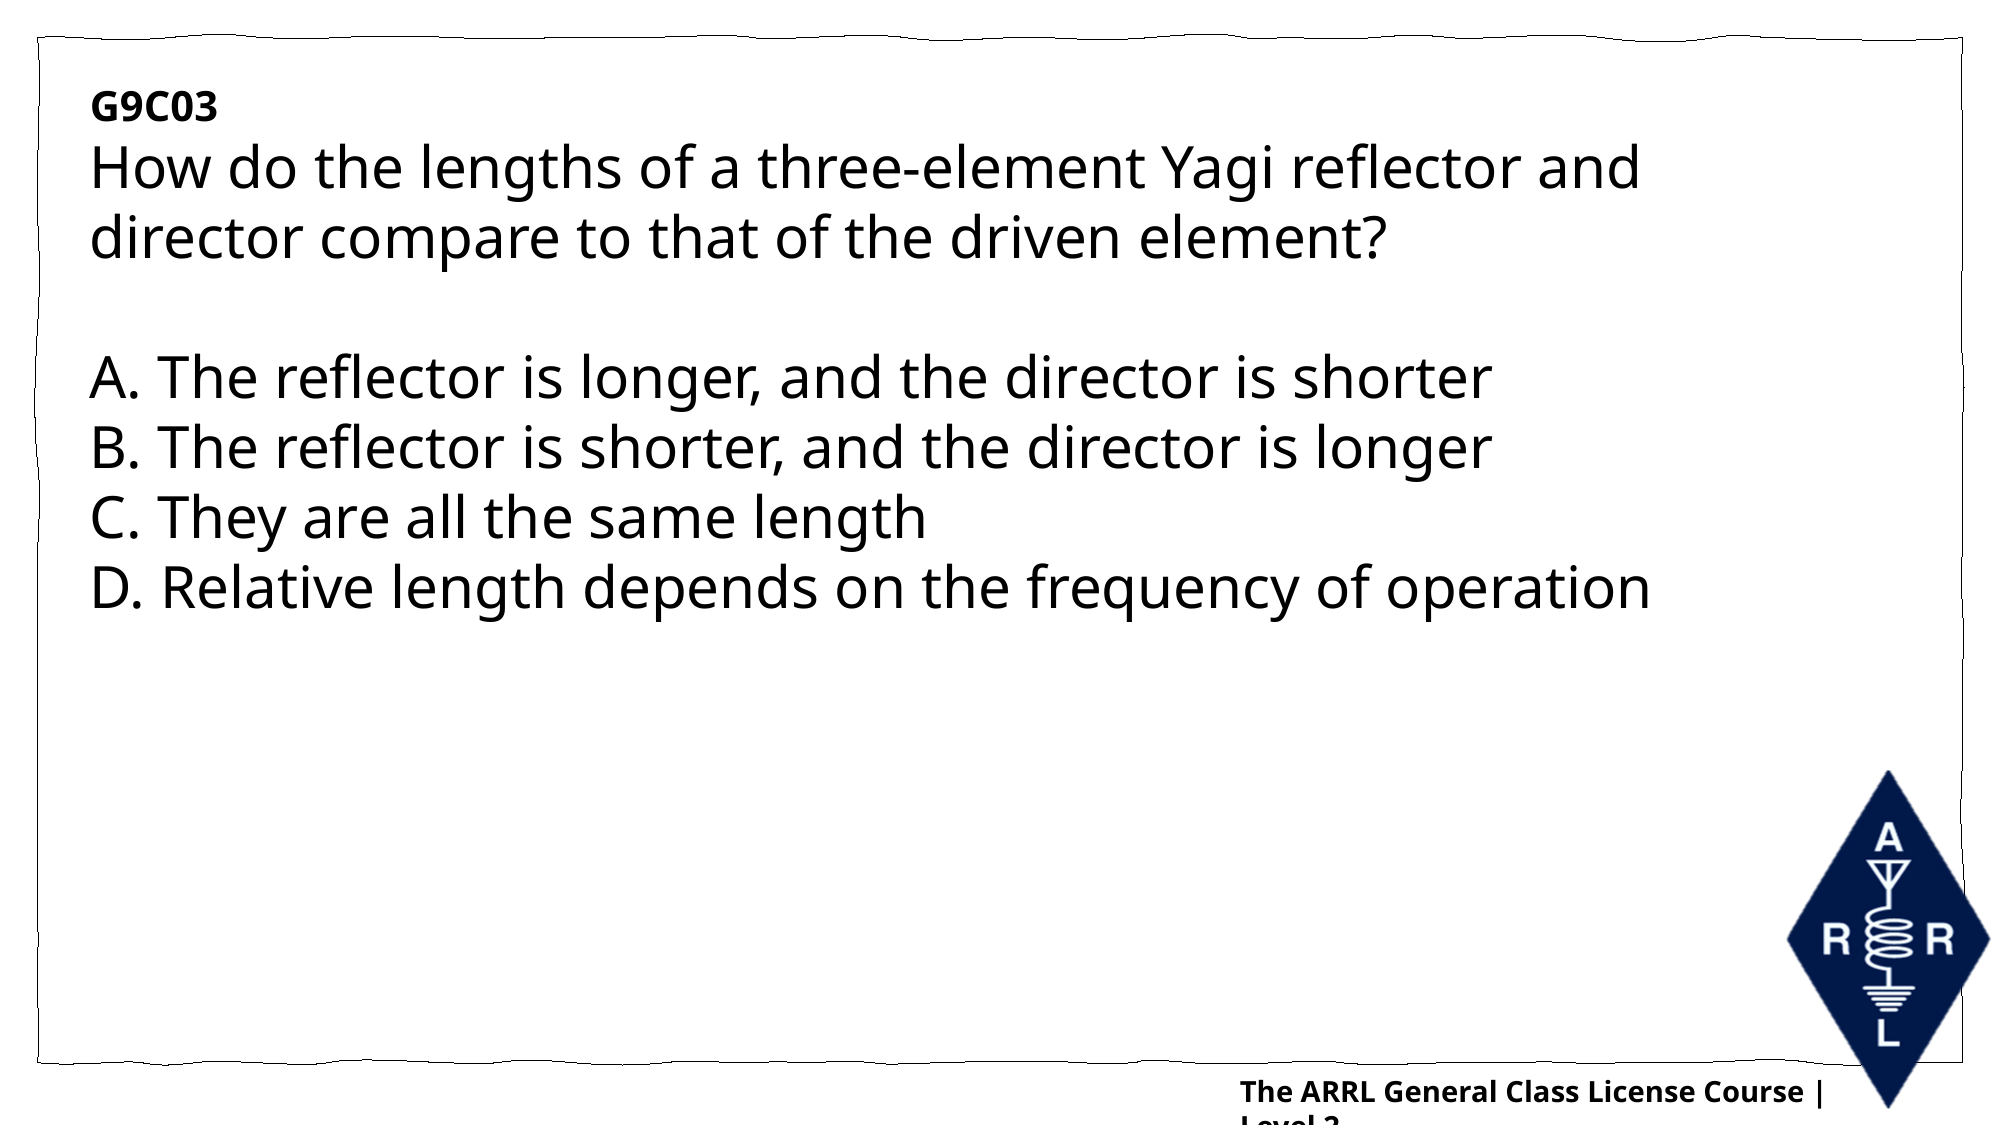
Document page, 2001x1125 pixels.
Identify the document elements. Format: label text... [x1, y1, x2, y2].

text_box G9C03 How do the lengths of a three-element Yagi reflector and director compare to that of the driven element? A. The reflector is longer, and the director is shorter B. The reflector is shorter, and the director is longer C. They are all the same length D. Relative length depends on the frequency of operation [75, 72, 1850, 628]
picture [1773, 752, 1999, 1125]
